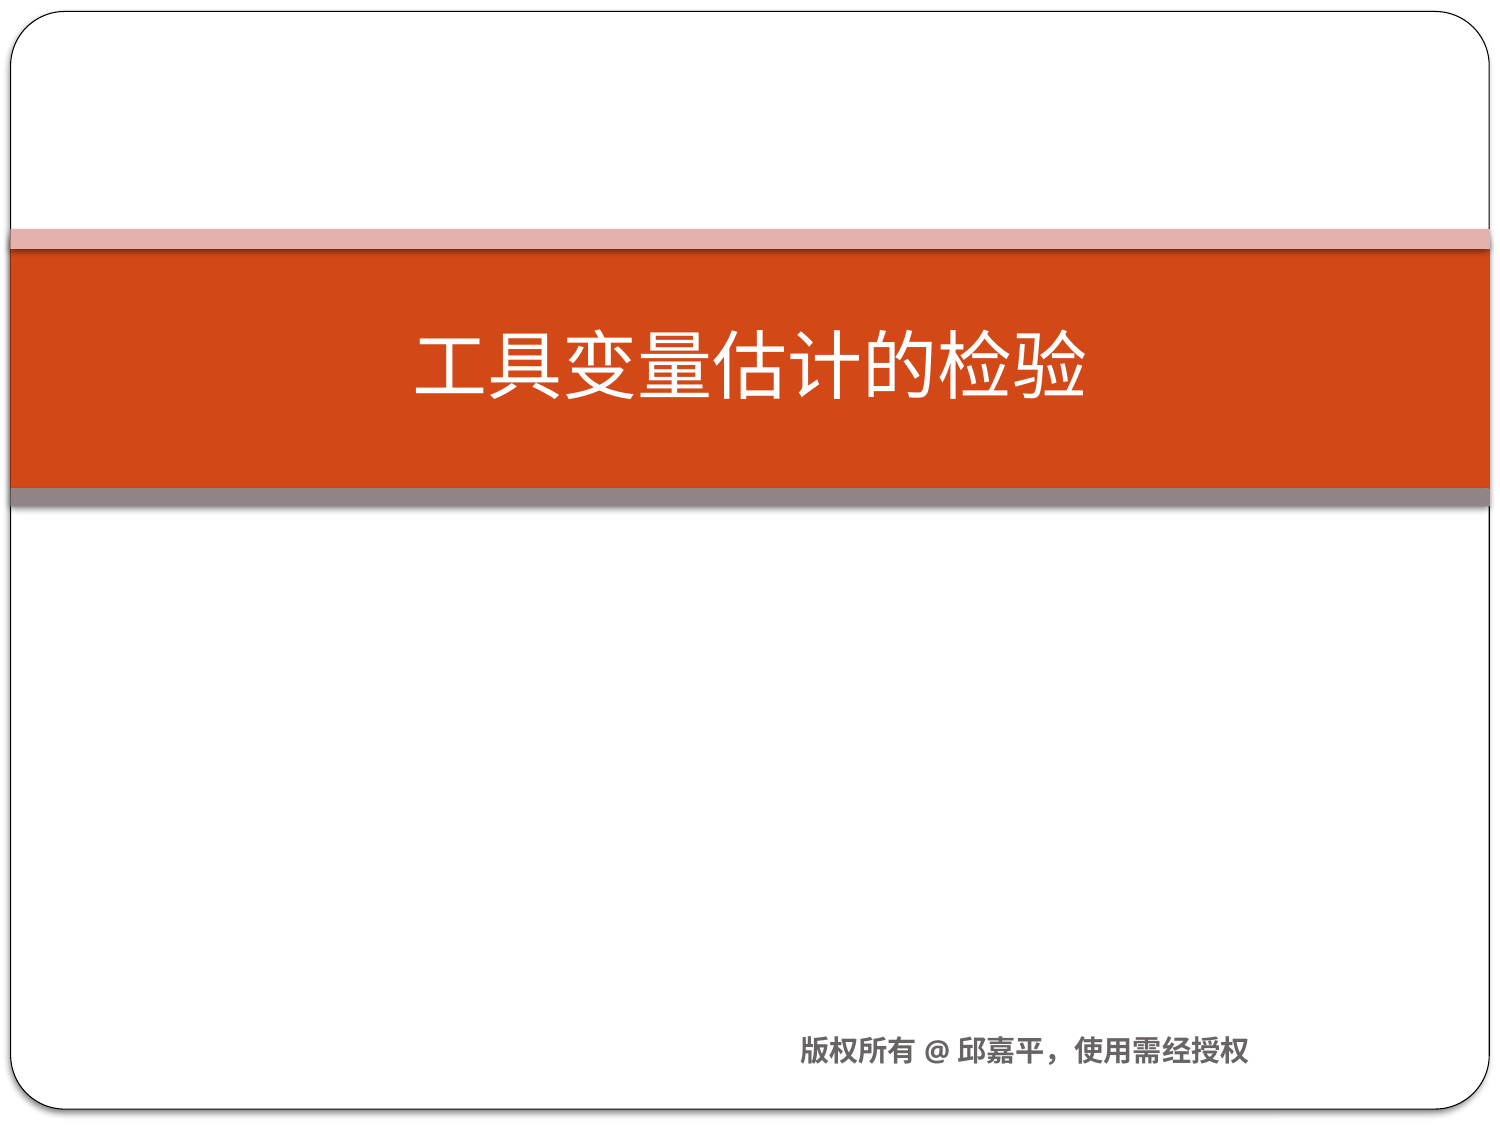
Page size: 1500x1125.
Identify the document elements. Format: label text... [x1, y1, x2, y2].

title 工具变量估计的检验 [75, 247, 1425, 489]
footer 版权所有@邱嘉平，使用需经授权 [612, 1012, 1438, 1088]
